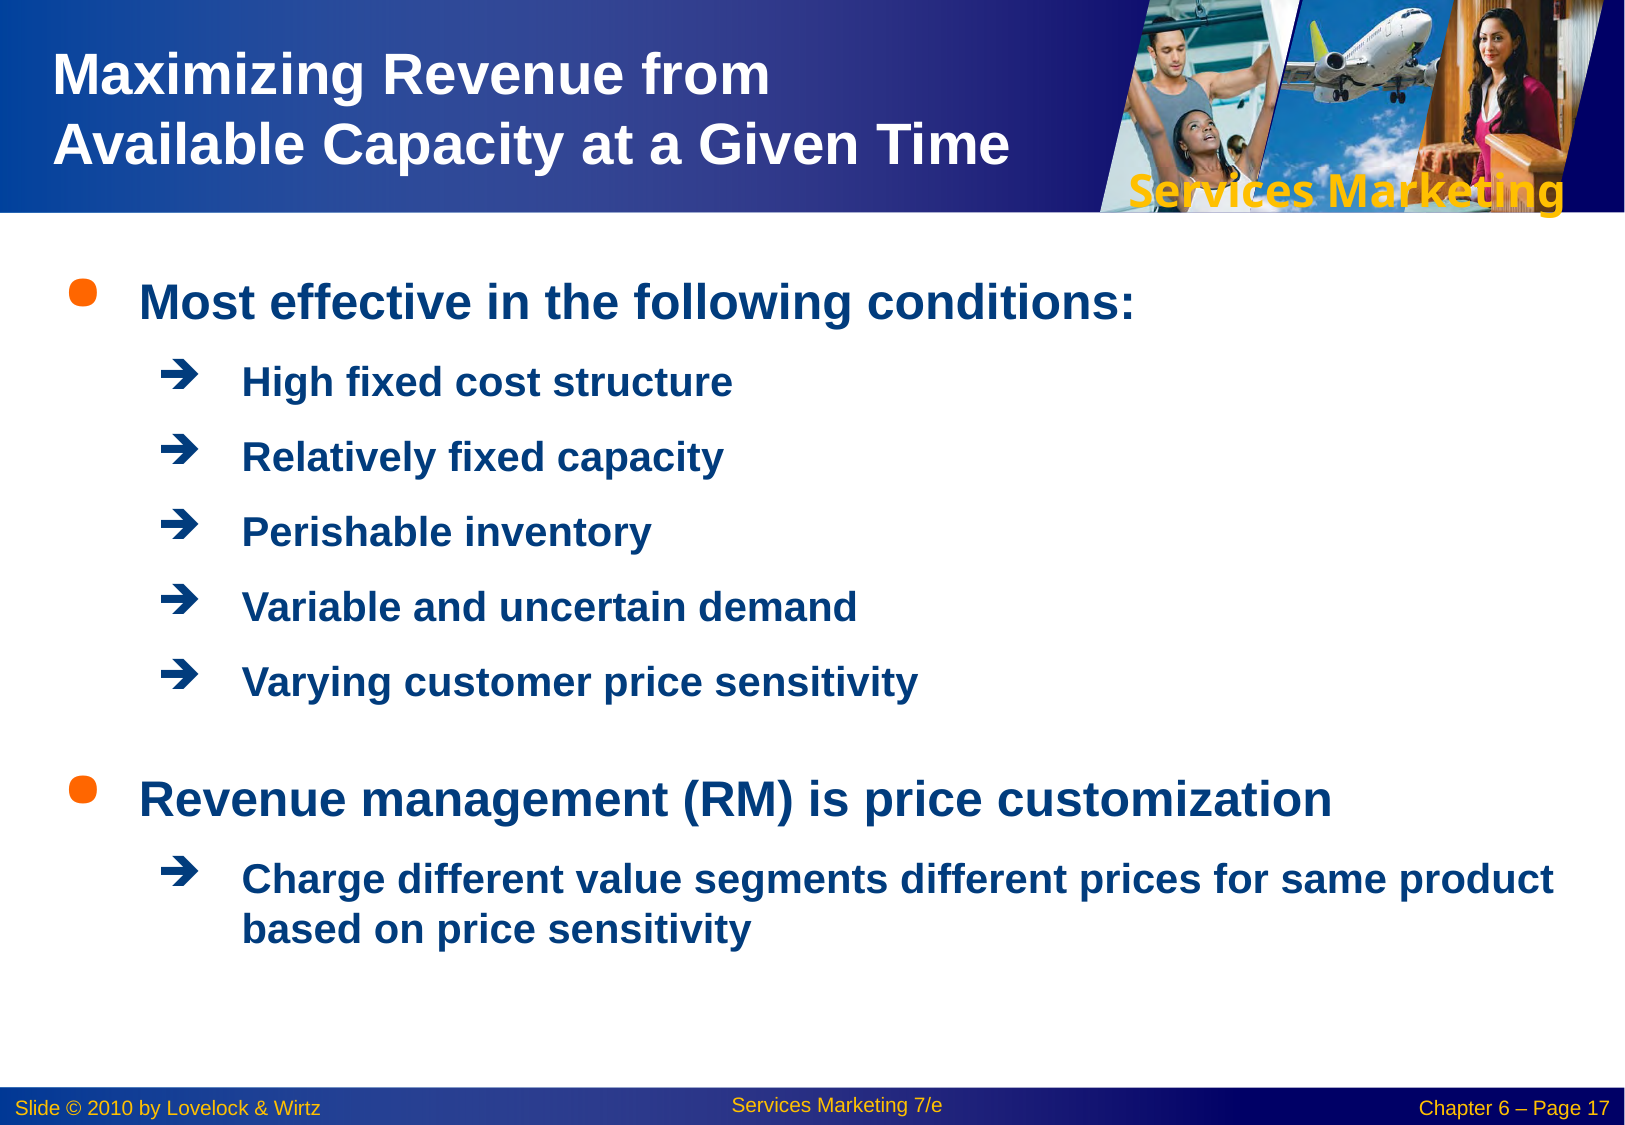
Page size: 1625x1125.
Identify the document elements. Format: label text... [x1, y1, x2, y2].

picture [1162, 186, 1172, 192]
picture [1100, 0, 1604, 213]
list Most effective in the following conditions: High fixed cost structure Relatively fixed capacity Perishable inventory Variable and uncertain demand Varying customer price sensitivity Revenue management (RM) is price customization Charge different value segments different prices for same product based on price sensitivity [49, 261, 1588, 1051]
picture [1546, 187, 1556, 202]
title Maximizing Revenue from Available Capacity at a Given Time [36, 37, 1088, 176]
